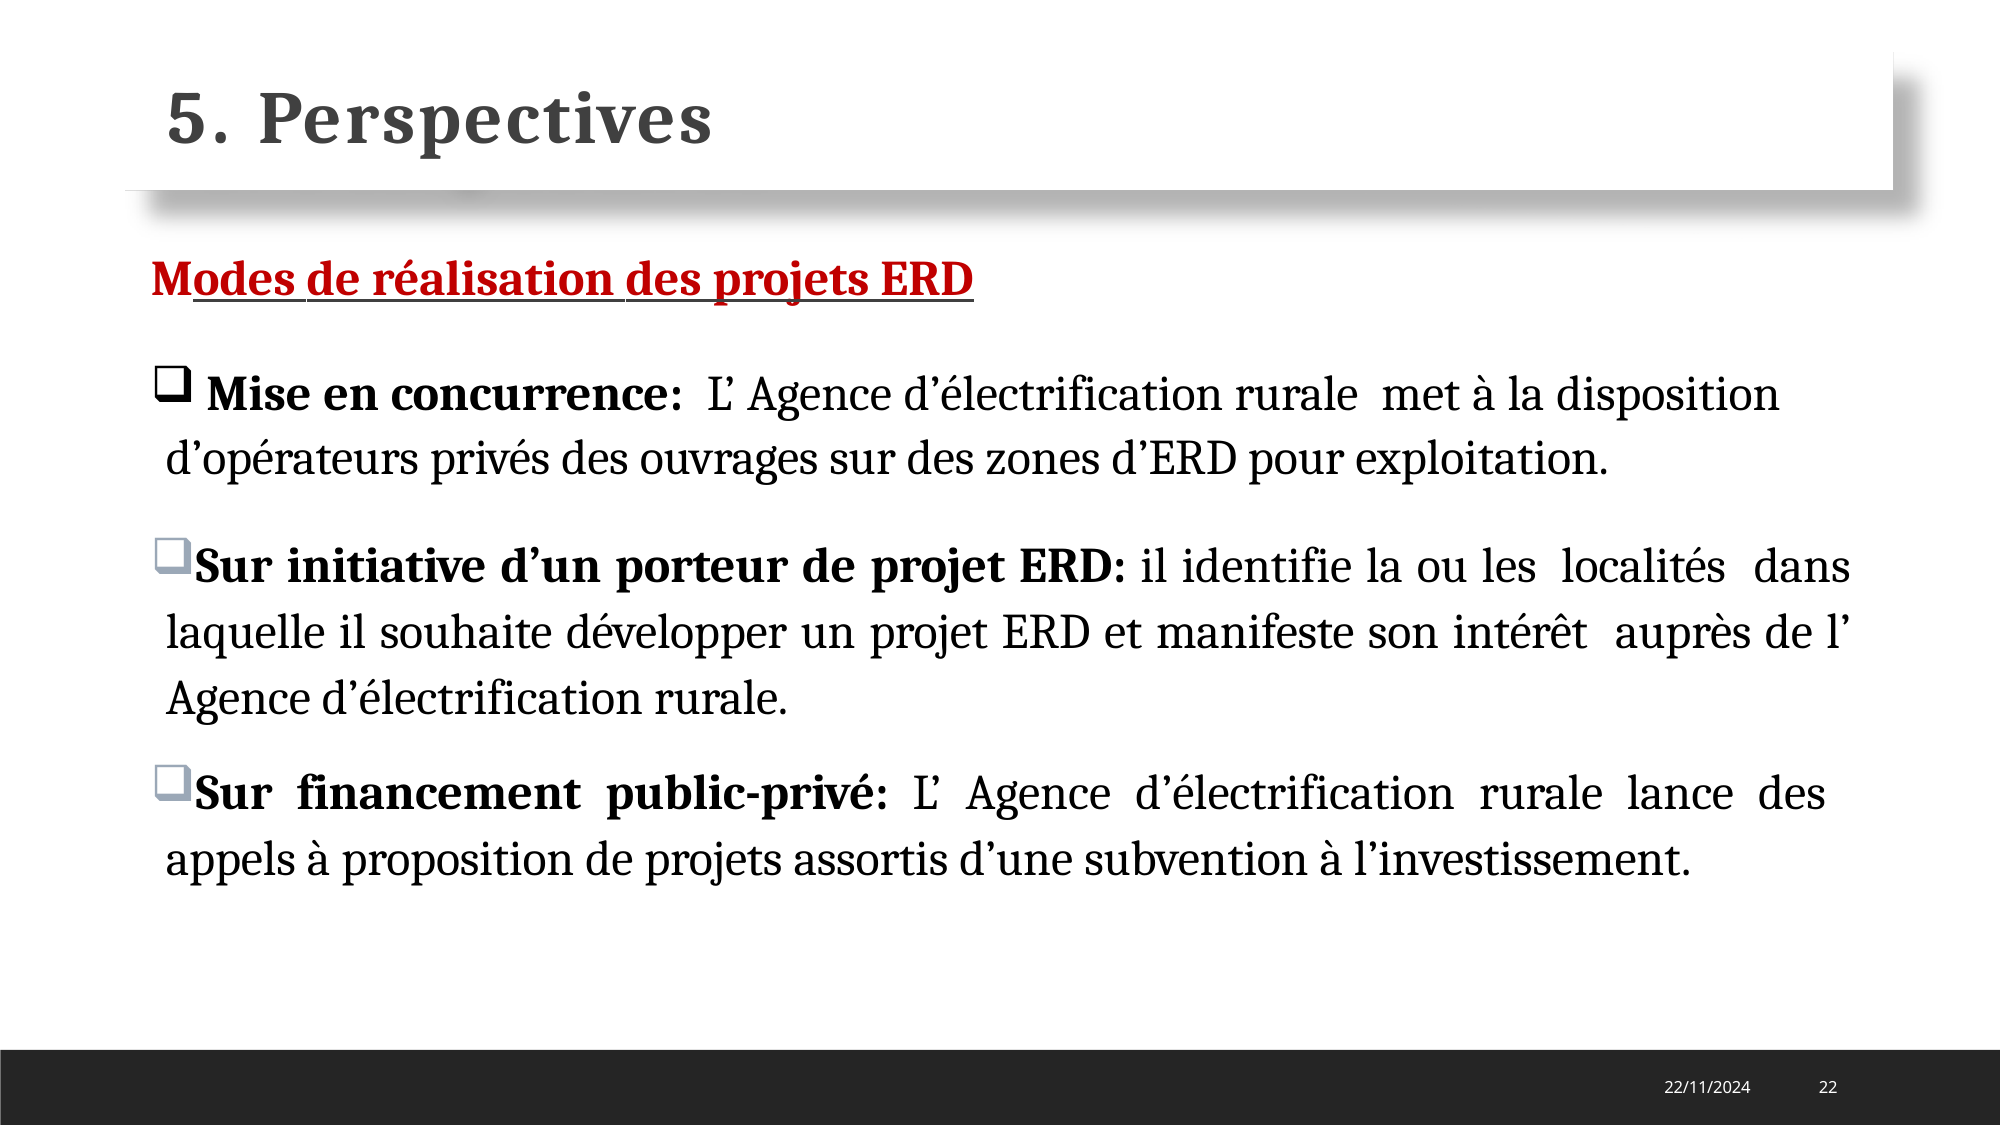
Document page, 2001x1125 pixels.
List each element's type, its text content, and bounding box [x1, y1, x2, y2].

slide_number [1662, 1076, 1760, 1125]
picture [116, 42, 1951, 265]
text_box Modes de réalisation des projets ERD Mise en concurrence: L’ Agence d’électrification rurale met à la disposition d’opérateurs privés des ouvrages sur des zones d’ERD pour exploitation. Sur initiative d’un porteur de projet ERD: il identifie la ou les localités dans laquelle il souhaite développer un projet ERD et manifeste son intérêt auprès de l’ Agence d’électrification rurale. Sur financement public-privé: L’ Agence d’électrification rurale lance des appels à proposition de projets assortis d’une subvention à l’investissement. [148, 276, 1852, 886]
slide_number 22 [1812, 1076, 1845, 1125]
